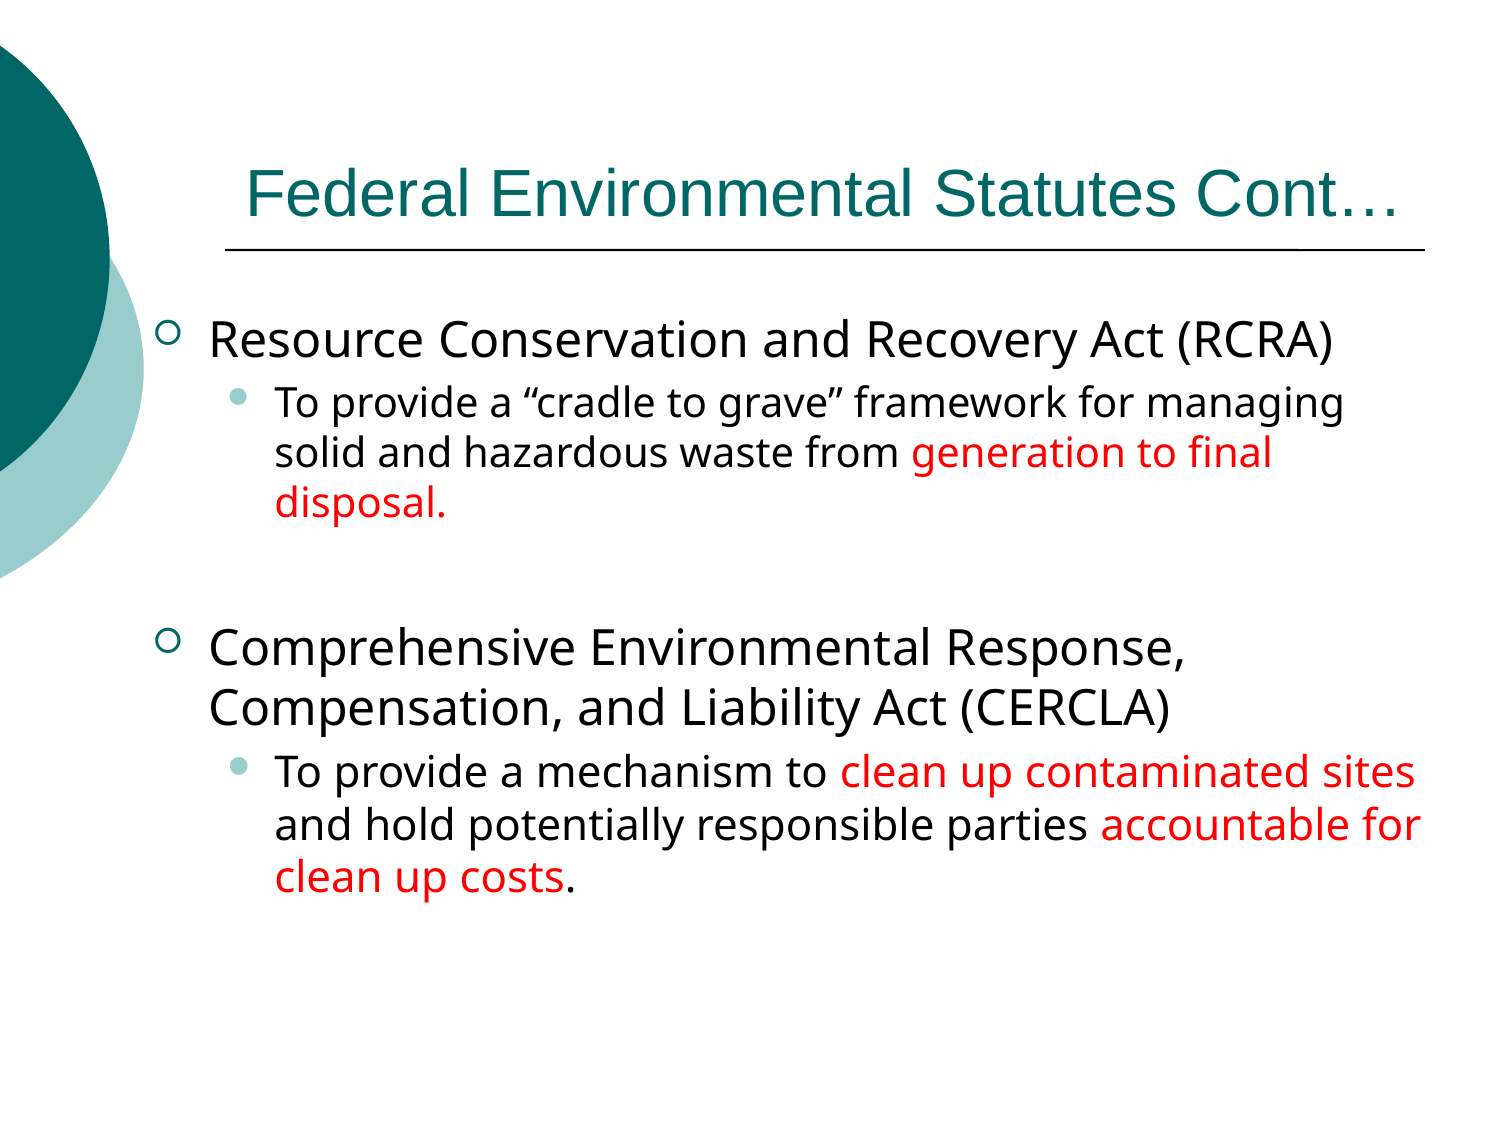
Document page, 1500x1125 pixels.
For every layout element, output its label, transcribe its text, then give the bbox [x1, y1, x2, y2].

list Resource Conservation and Recovery Act (RCRA) To provide a “cradle to grave” framework for managing solid and hazardous waste from generation to final disposal. Comprehensive Environmental Response, Compensation, and Liability Act (CERCLA) To provide a mechanism to clean up contaminated sites and hold potentially responsible parties accountable for clean up costs. [137, 299, 1463, 1025]
title Federal Environmental Statutes Cont… [224, 49, 1425, 237]
